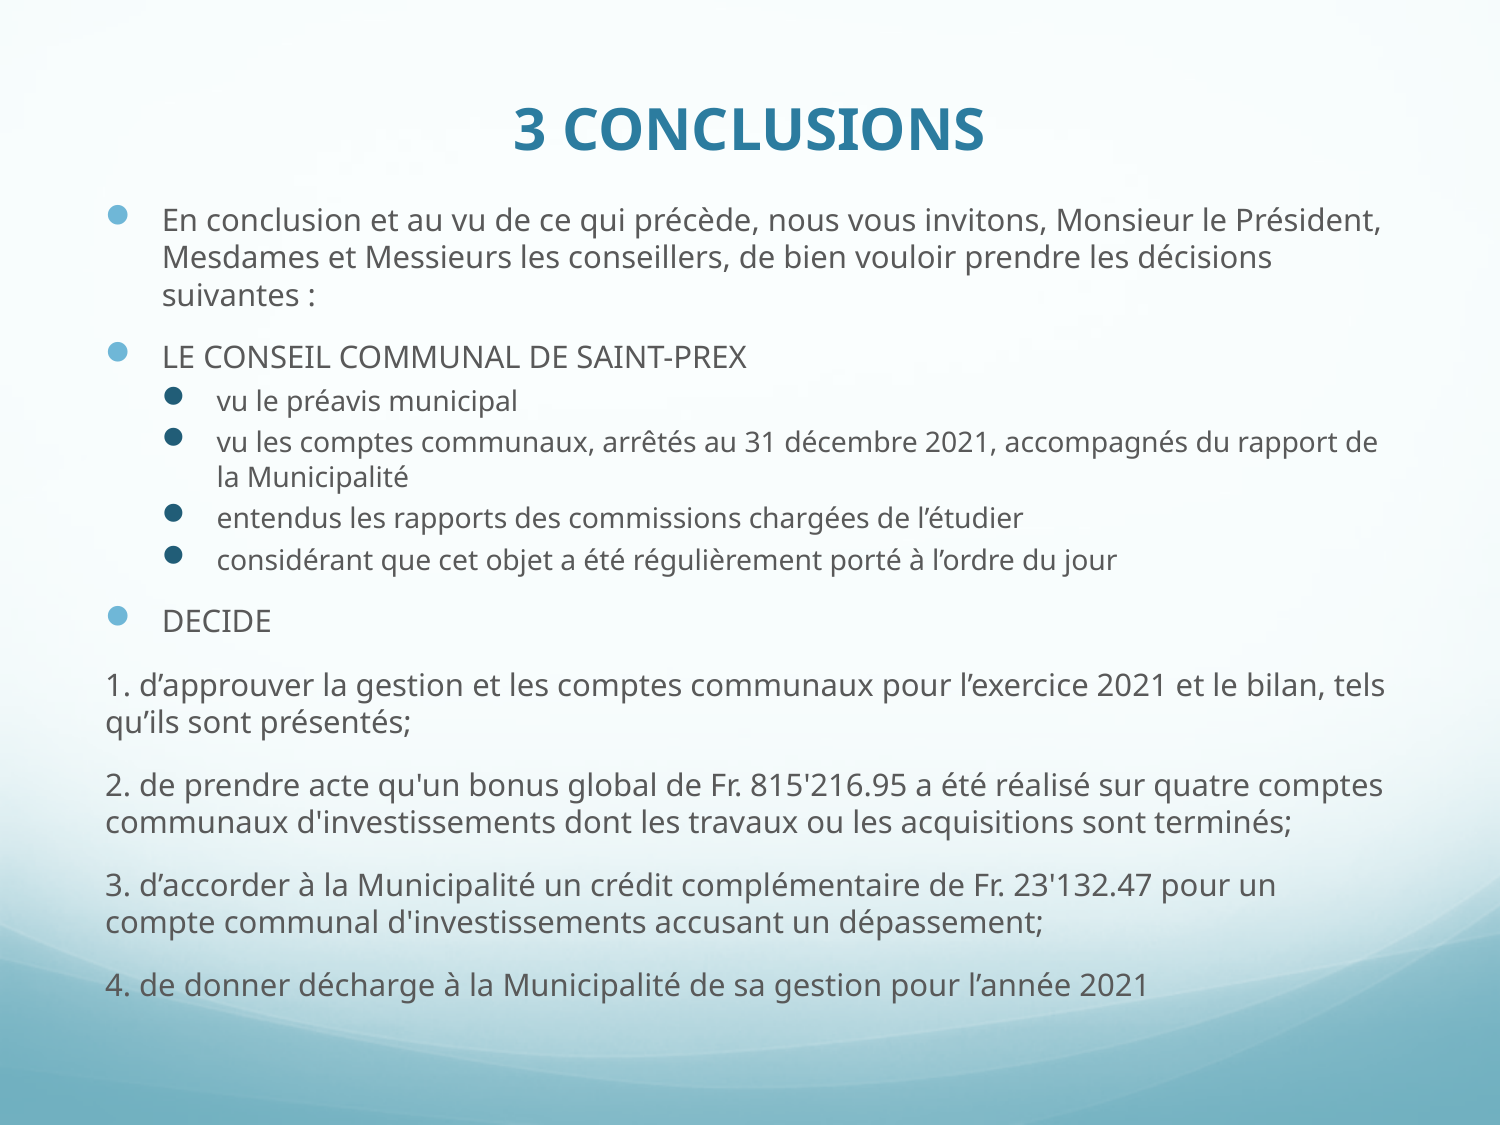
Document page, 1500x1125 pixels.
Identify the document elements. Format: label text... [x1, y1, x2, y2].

title 3 conclusions [90, 17, 1410, 170]
list En conclusion et au vu de ce qui précède, nous vous invitons, Monsieur le Président, Mesdames et Messieurs les conseillers, de bien vouloir prendre les décisions suivantes : LE CONSEIL COMMUNAL DE SAINT-PREX vu le préavis municipal vu les comptes communaux, arrêtés au 31 décembre 2021, accompagnés du rapport de la Municipalité entendus les rapports des commissions chargées de l’étudier considérant que cet objet a été régulièrement porté à l’ordre du jour DECIDE 1. d’approuver la gestion et les comptes communaux pour l’exercice 2021 et le bilan, tels qu’ils sont présentés; 2. de prendre acte qu'un bonus global de Fr. 815'216.95 a été réalisé sur quatre comptes communaux d'investissements dont les travaux ou les acquisitions sont terminés; 3. d’accorder à la Municipalité un crédit complémentaire de Fr. 23'132.47 pour un compte communal d'investissements accusant un dépassement; 4. de donner décharge à la Municipalité de sa gestion pour l’année 2021 [90, 193, 1410, 1052]
